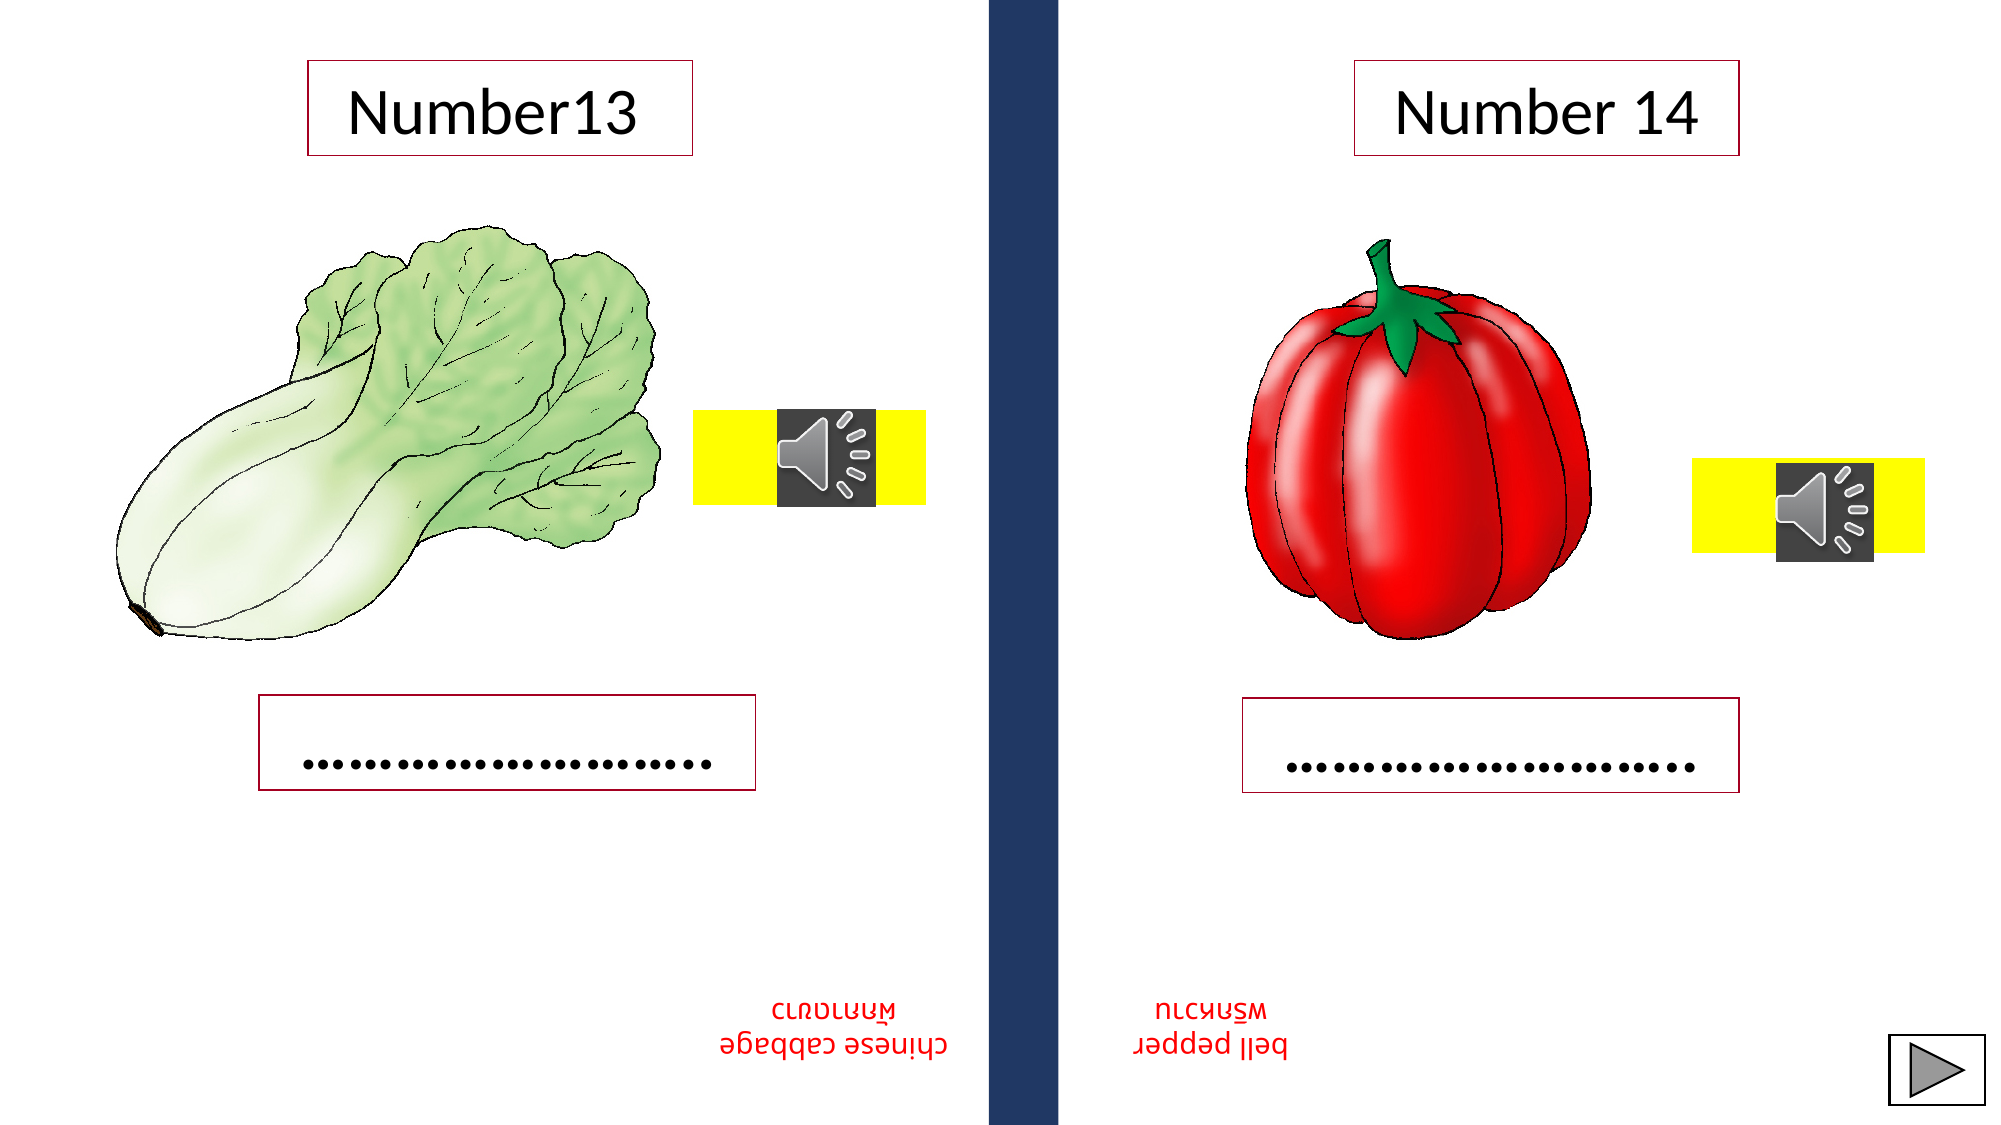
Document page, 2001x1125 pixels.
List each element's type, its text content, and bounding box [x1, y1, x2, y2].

text_box …………………….. [259, 695, 756, 790]
text_box …………………….. [1242, 697, 1739, 793]
text_box [988, 0, 1059, 1125]
text_box chinese cabbage ผักกาดขาว [664, 990, 1003, 1075]
table_header [1692, 458, 1925, 553]
text_box Number13 [308, 60, 693, 156]
text_box [1888, 1034, 1986, 1106]
picture [1774, 462, 1875, 563]
picture [1221, 222, 1612, 653]
table_header [693, 410, 776, 505]
text_box bell pepper พริกหวาน [1021, 990, 1401, 1075]
text_box Number 14 [1354, 60, 1739, 156]
picture [776, 407, 877, 508]
picture [73, 197, 679, 655]
table_header [877, 410, 926, 505]
